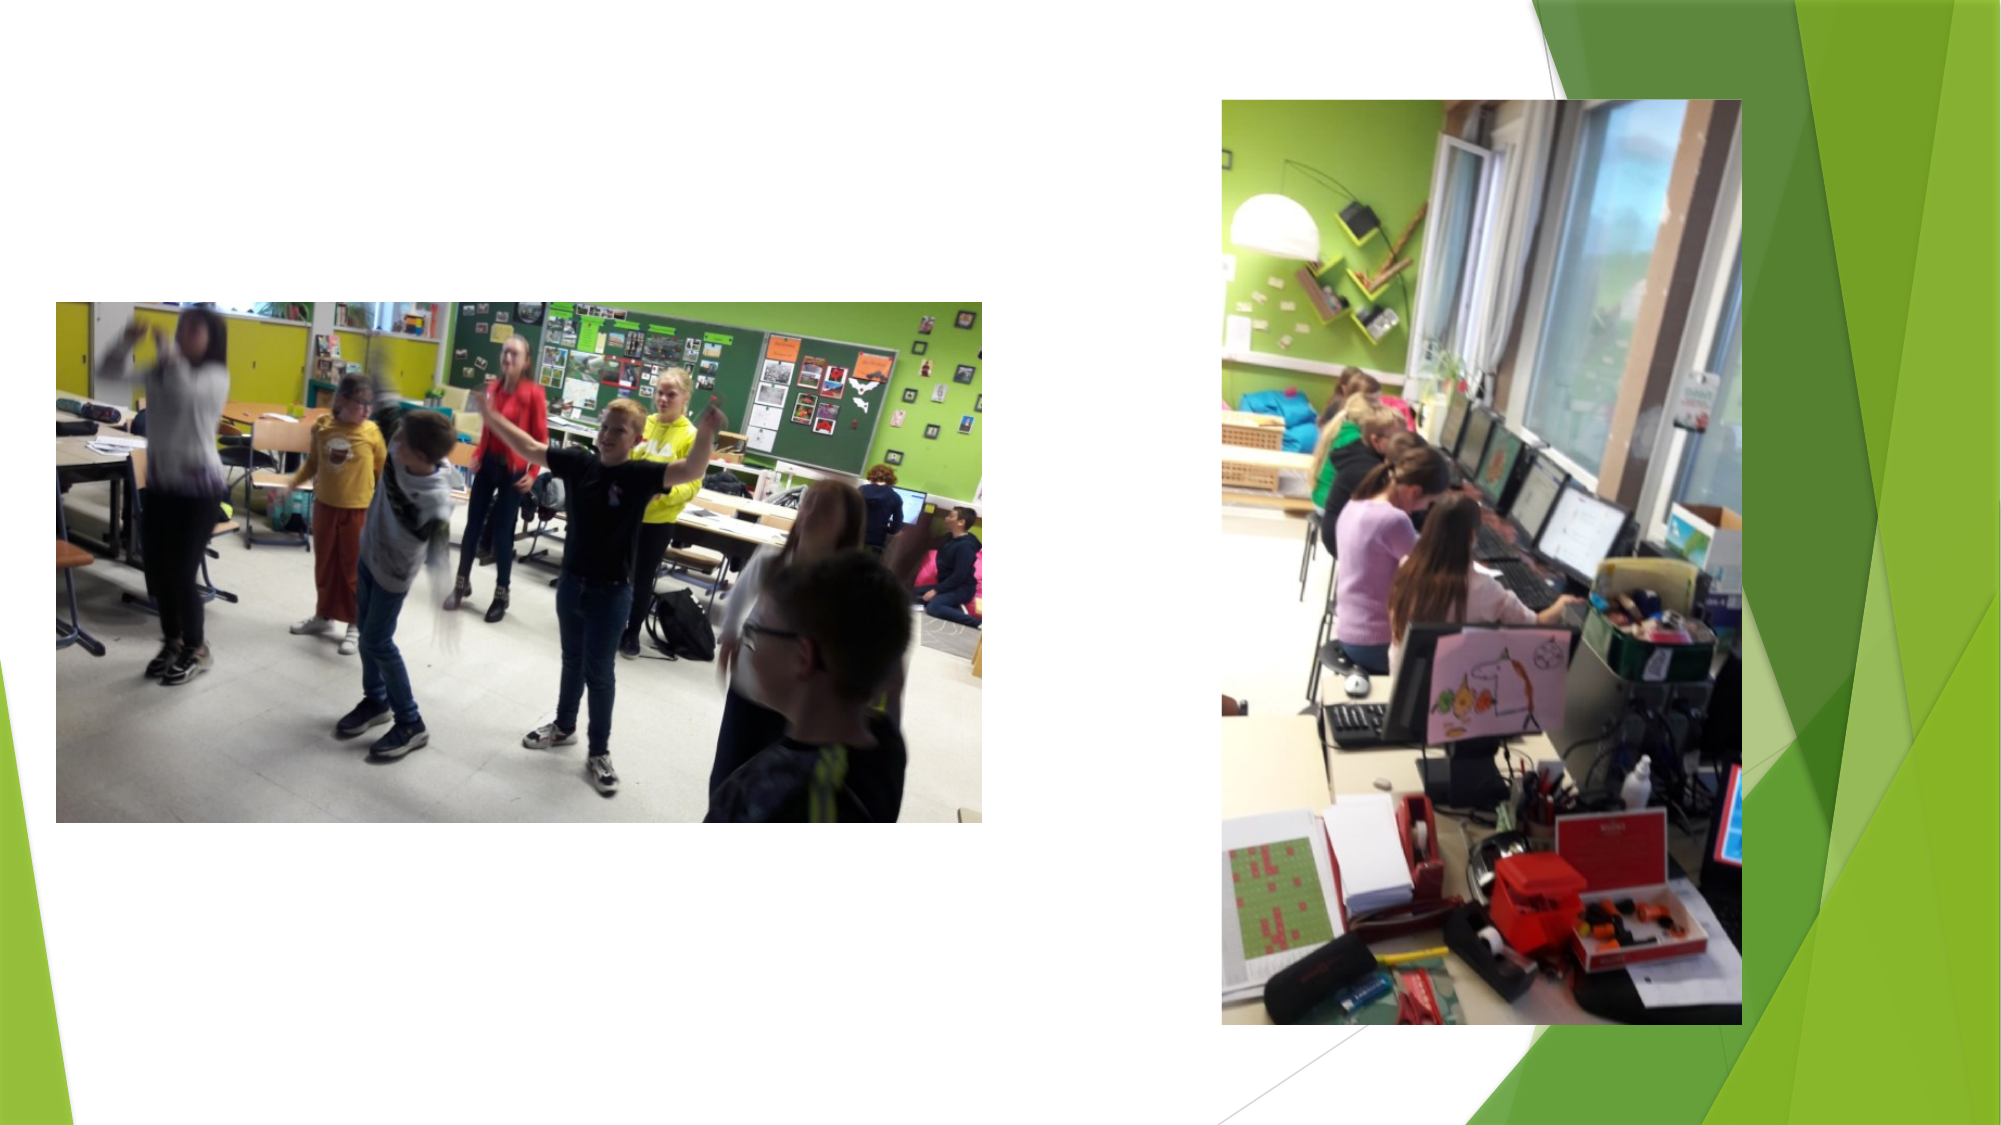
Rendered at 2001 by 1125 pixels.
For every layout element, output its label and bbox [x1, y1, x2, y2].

picture [1018, 101, 1945, 1025]
picture [55, 301, 982, 824]
